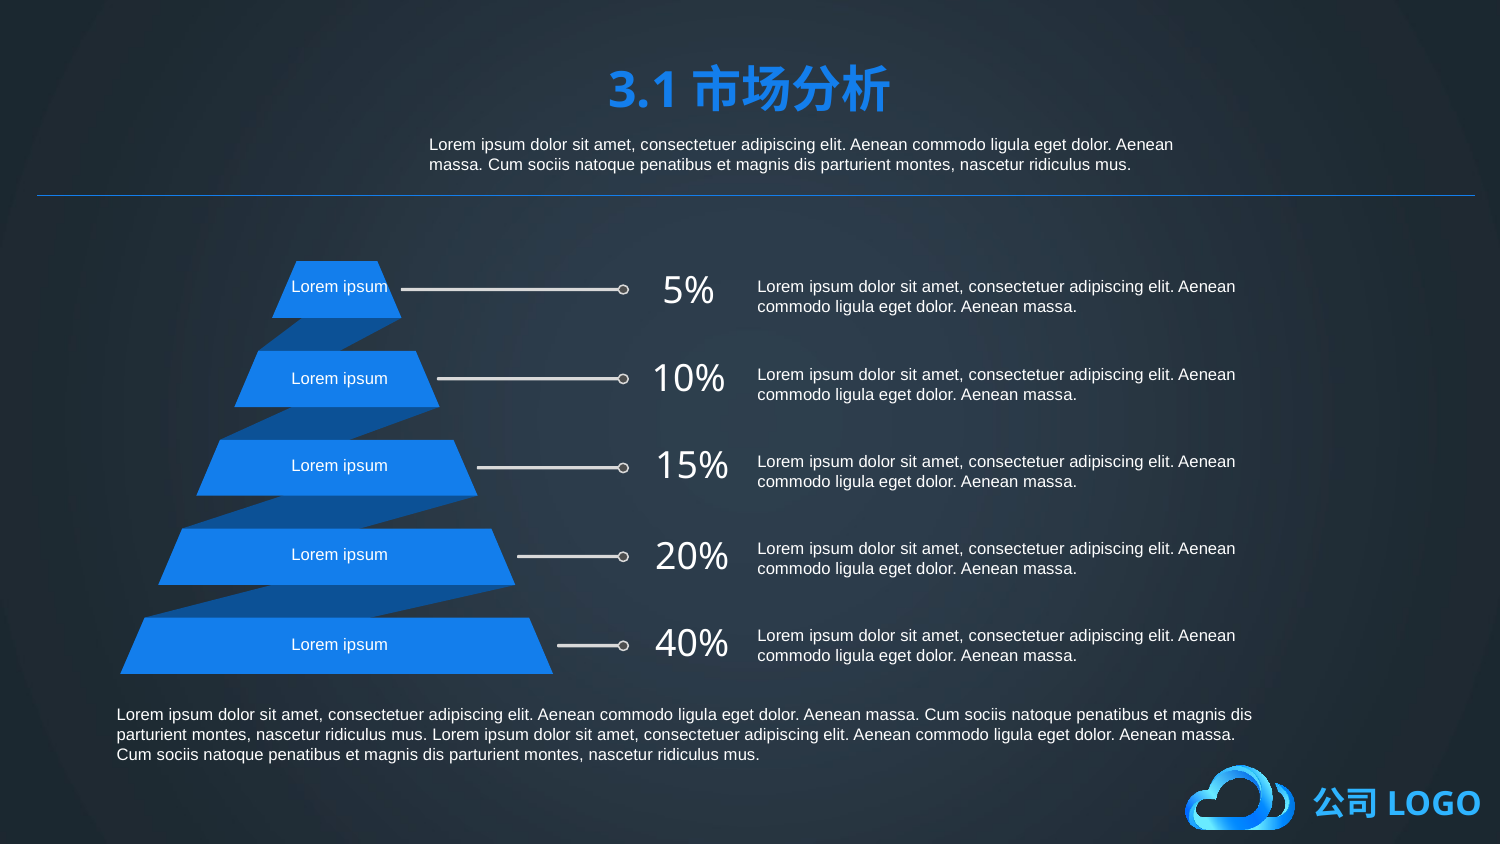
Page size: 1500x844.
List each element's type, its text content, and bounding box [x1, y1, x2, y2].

text_box Lorem ipsum dolor sit amet, consectetuer adipiscing elit. Aenean commodo ligula eget dolor. Aenean massa. [742, 356, 1262, 411]
text_box 40% [628, 611, 757, 684]
text_box 5% [624, 258, 754, 330]
text_box Lorem ipsum dolor sit amet, consectetuer adipiscing elit. Aenean commodo ligula eget dolor. Aenean massa. [742, 530, 1262, 586]
text_box Lorem ipsum dolor sit amet, consectetuer adipiscing elit. Aenean commodo ligula eget dolor. Aenean massa. [742, 268, 1262, 324]
text_box 3.1市场分析 [593, 49, 907, 125]
text_box 20% [629, 524, 757, 596]
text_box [120, 261, 629, 674]
text_box 15% [629, 434, 757, 506]
text_box Lorem ipsum dolor sit amet, consectetuer adipiscing elit. Aenean commodo ligula eget dolor. Aenean massa. Cum sociis natoque penatibus et magnis dis parturient montes, nascetur ridiculus mus. [414, 126, 1200, 182]
text_box Lorem ipsum dolor sit amet, consectetuer adipiscing elit. Aenean commodo ligula eget dolor. Aenean massa. [742, 443, 1262, 498]
text_box Lorem ipsum dolor sit amet, consectetuer adipiscing elit. Aenean commodo ligula eget dolor. Aenean massa. [742, 617, 1262, 673]
picture [0, 0, 1500, 844]
text_box Lorem ipsum dolor sit amet, consectetuer adipiscing elit. Aenean commodo ligula eget dolor. Aenean massa. Cum sociis natoque penatibus et magnis dis parturient montes, nascetur ridiculus mus. Lorem ipsum dolor sit amet, consectetuer adipiscing elit. Aenean commodo ligula eget dolor. Aenean massa. Cum sociis natoque penatibus et magnis dis parturient montes, nascetur ridiculus mus. [101, 696, 1278, 772]
text_box 10% [629, 346, 754, 418]
